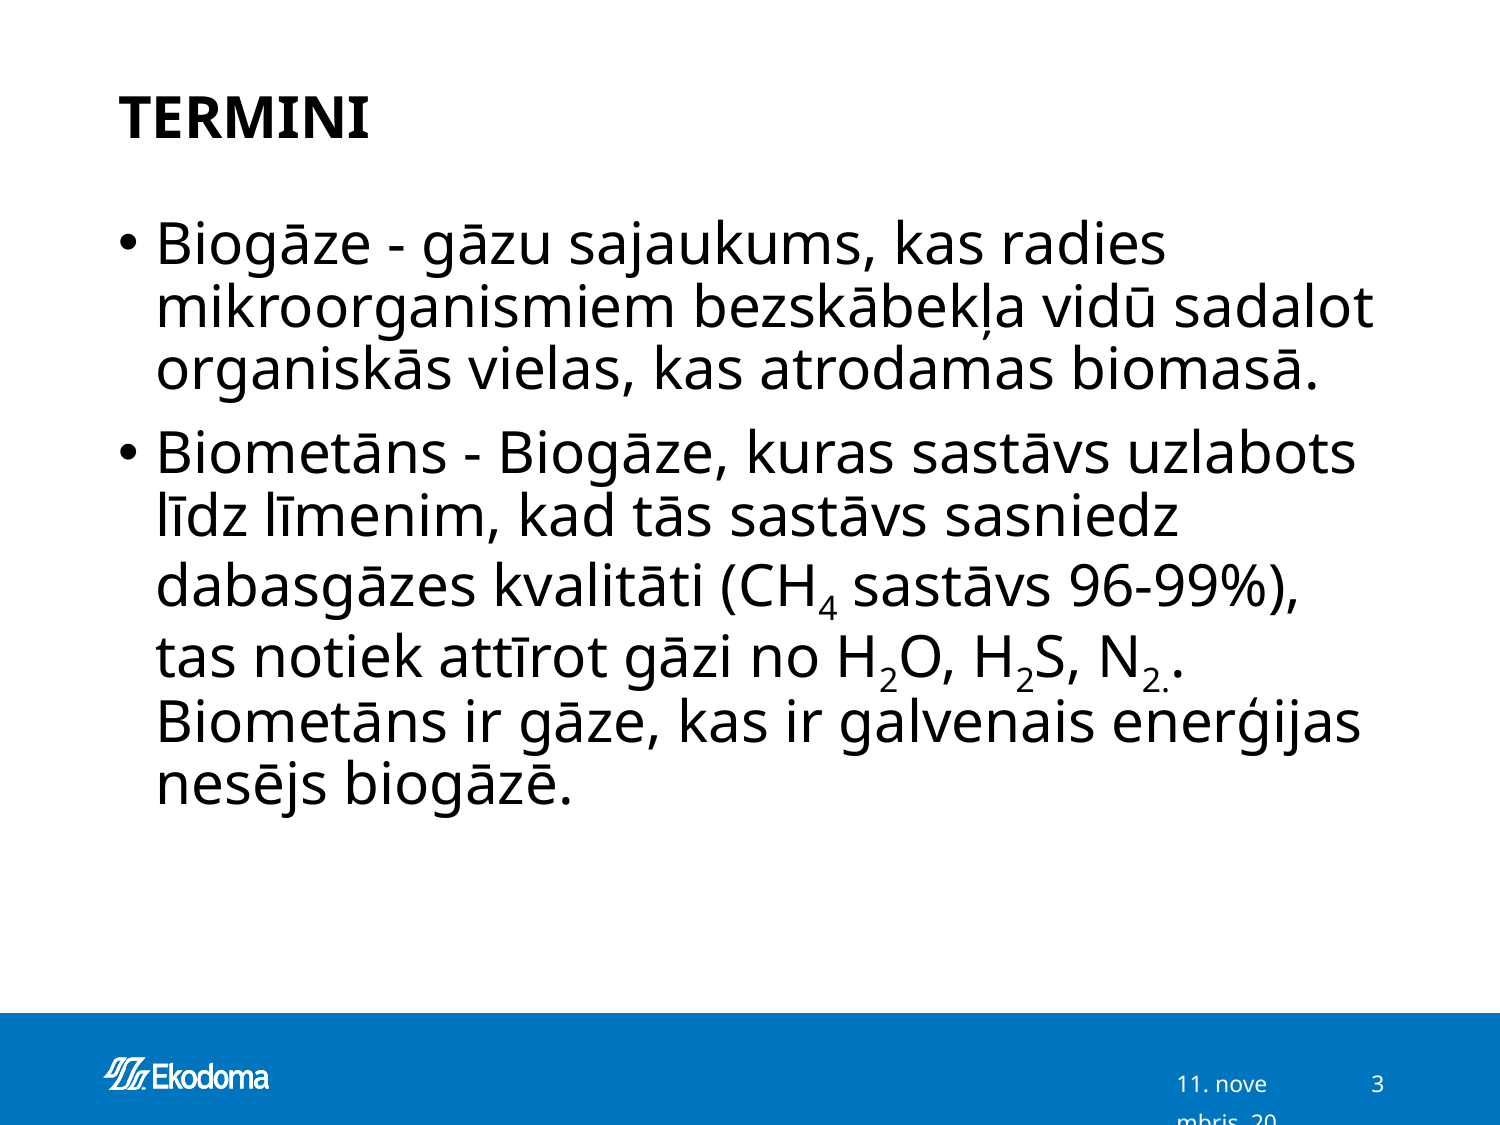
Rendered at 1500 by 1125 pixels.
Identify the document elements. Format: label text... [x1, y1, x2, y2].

list Biogāze - gāzu sajaukums, kas radies mikroorganismiem bezskābekļa vidū sadalot organiskās vielas, kas atrodamas biomasā. Biometāns - Biogāze, kuras sastāvs uzlabots līdz līmenim, kad tās sastāvs sasniedz dabasgāzes kvalitāti (CH4 sastāvs 96-99%), tas notiek attīrot gāzi no H2O, H2S, N2.. Biometāns ir gāze, kas ir galvenais enerģijas nesējs biogāzē. [103, 206, 1397, 978]
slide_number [1161, 1046, 1295, 1107]
slide_number 3 [1304, 1046, 1400, 1107]
title termini [103, 61, 1397, 179]
picture [103, 1057, 269, 1090]
